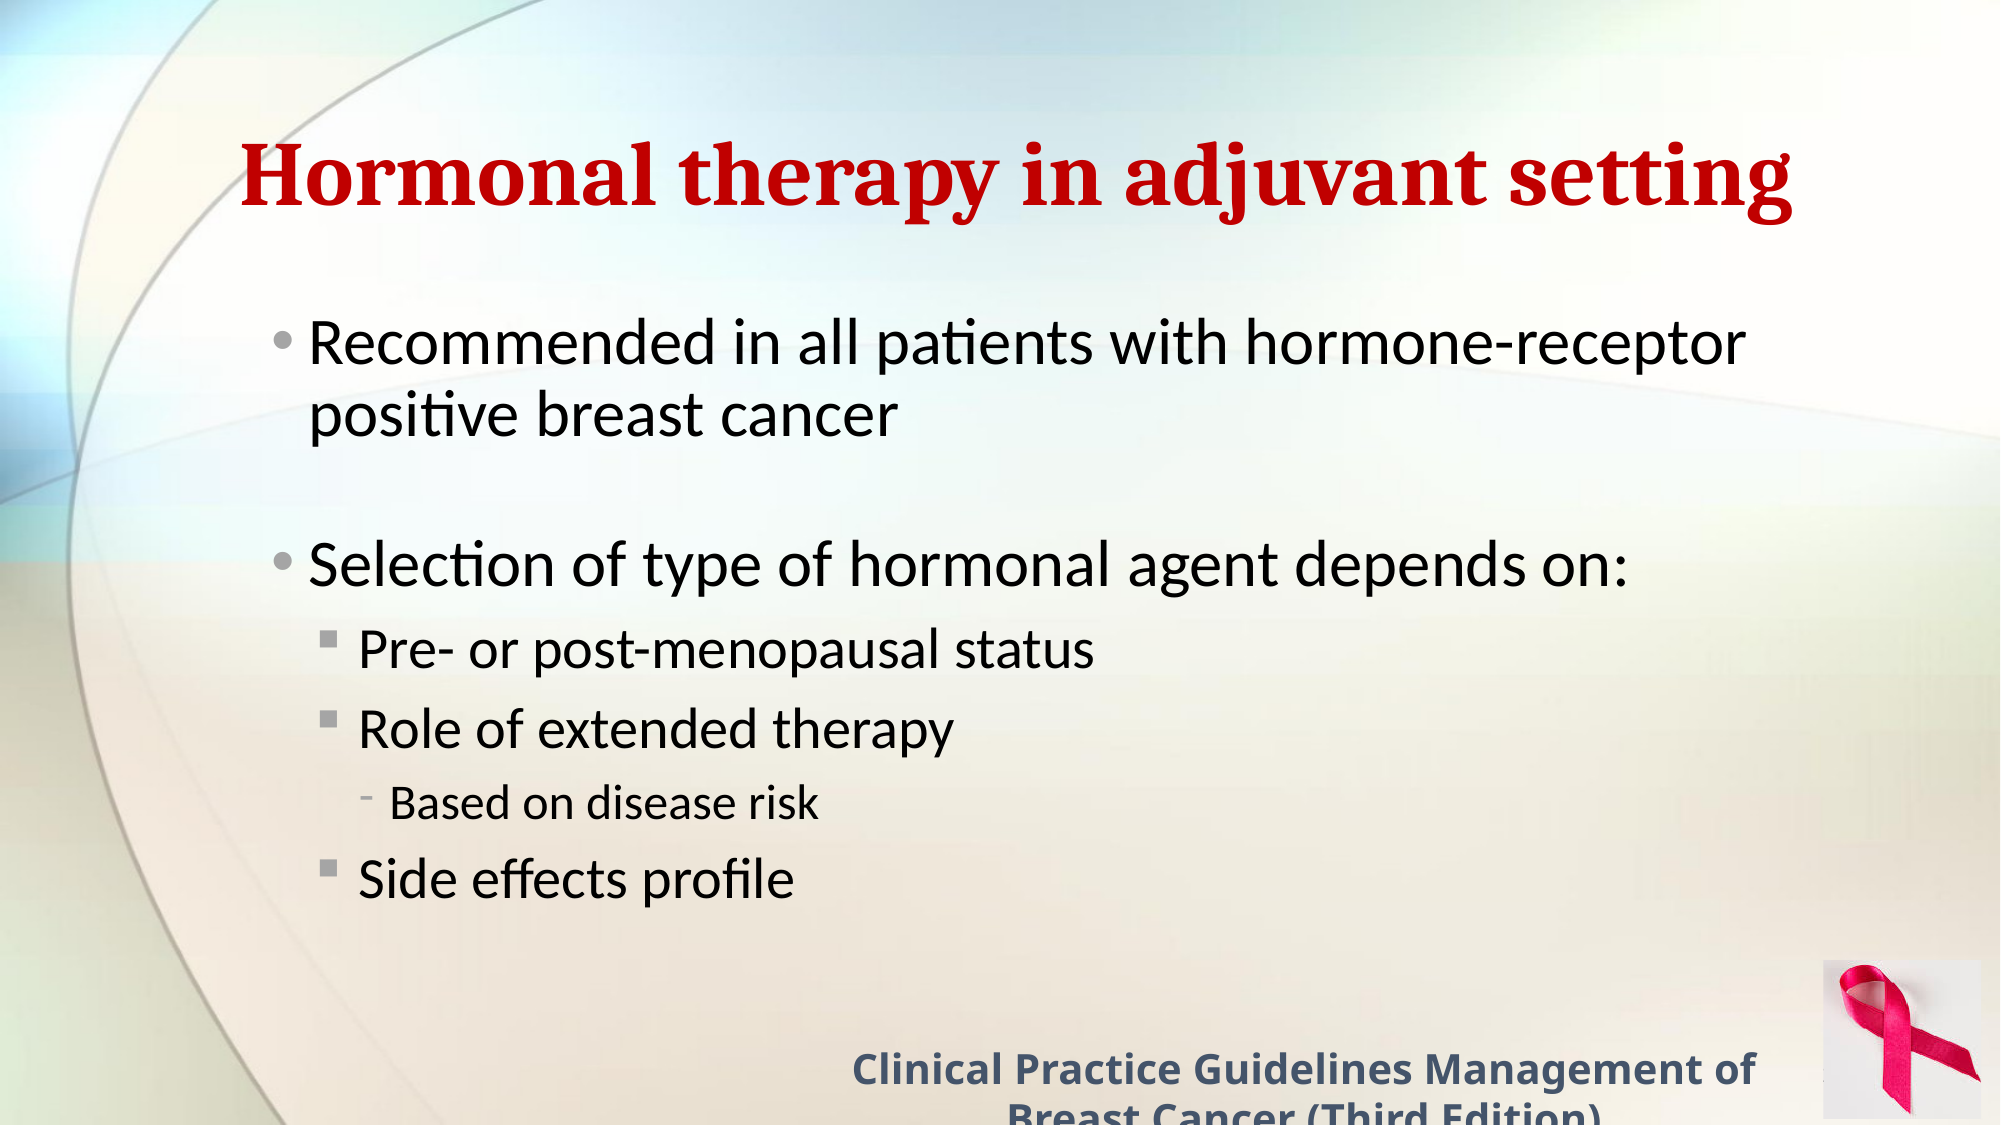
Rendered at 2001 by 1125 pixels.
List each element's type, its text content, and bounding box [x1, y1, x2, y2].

picture [0, 0, 2001, 1125]
text_box Clinical Practice Guidelines Management of Breast Cancer (Third Edition) [788, 1035, 1820, 1125]
title Hormonal therapy in adjuvant setting [192, 59, 1863, 278]
list Recommended in all patients with hormone-receptor positive breast cancer Selection of type of hormonal agent depends on: Pre- or post-menopausal status Role of extended therapy Based on disease risk Side effects profile [256, 299, 1863, 1014]
